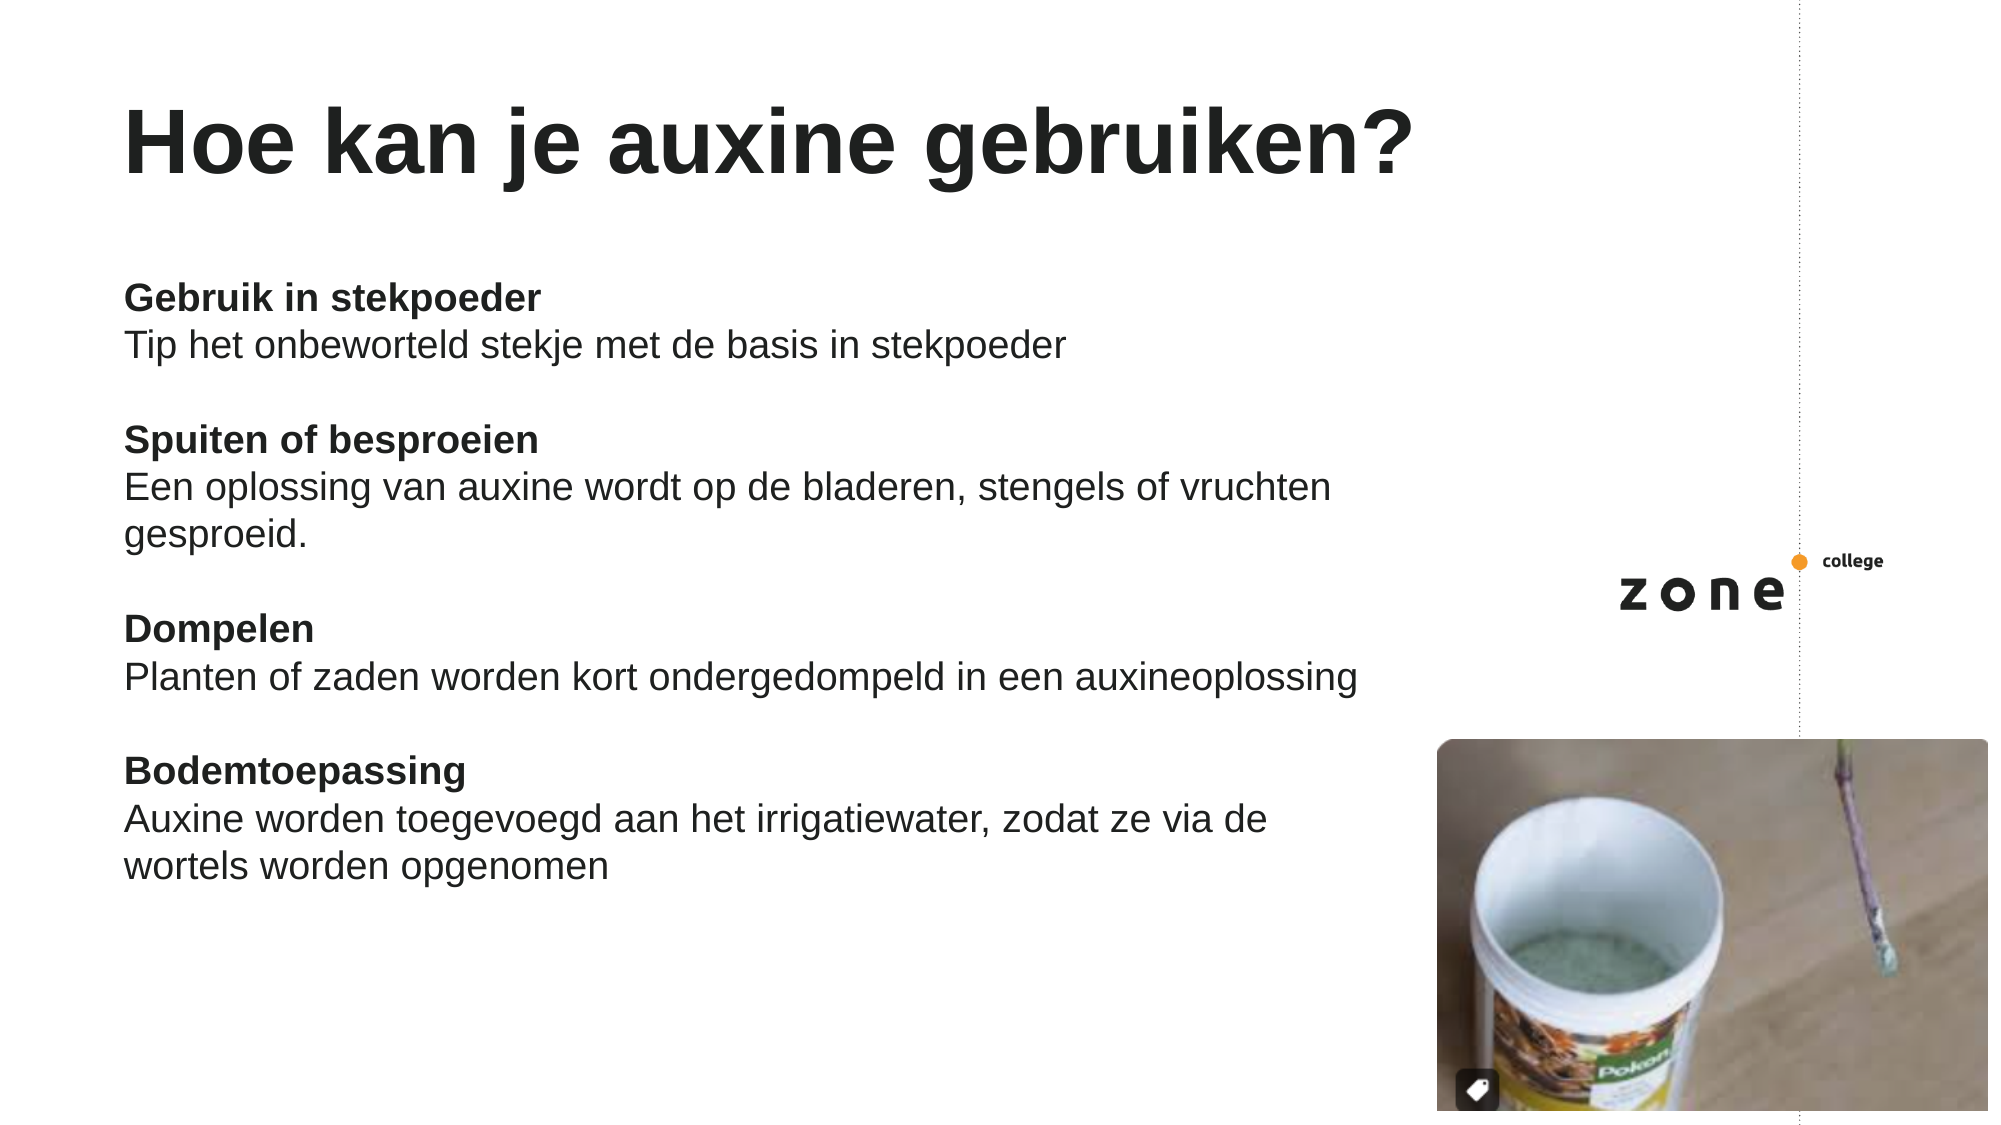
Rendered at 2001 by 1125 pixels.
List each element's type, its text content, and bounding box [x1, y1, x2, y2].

picture [1437, 0, 2001, 1125]
title Hoe kan je auxine gebruiken? [124, 94, 1607, 272]
list Gebruik in stekpoeder Tip het onbeworteld stekje met de basis in stekpoeder Spuiten of besproeien Een oplossing van auxine wordt op de bladeren, stengels of vruchten gesproeid. Dompelen Planten of zaden worden kort ondergedompeld in een auxineoplossing Bodemtoepassing Auxine worden toegevoegd aan het irrigatiewater, zodat ze via de wortels worden opgenomen [124, 271, 1394, 986]
